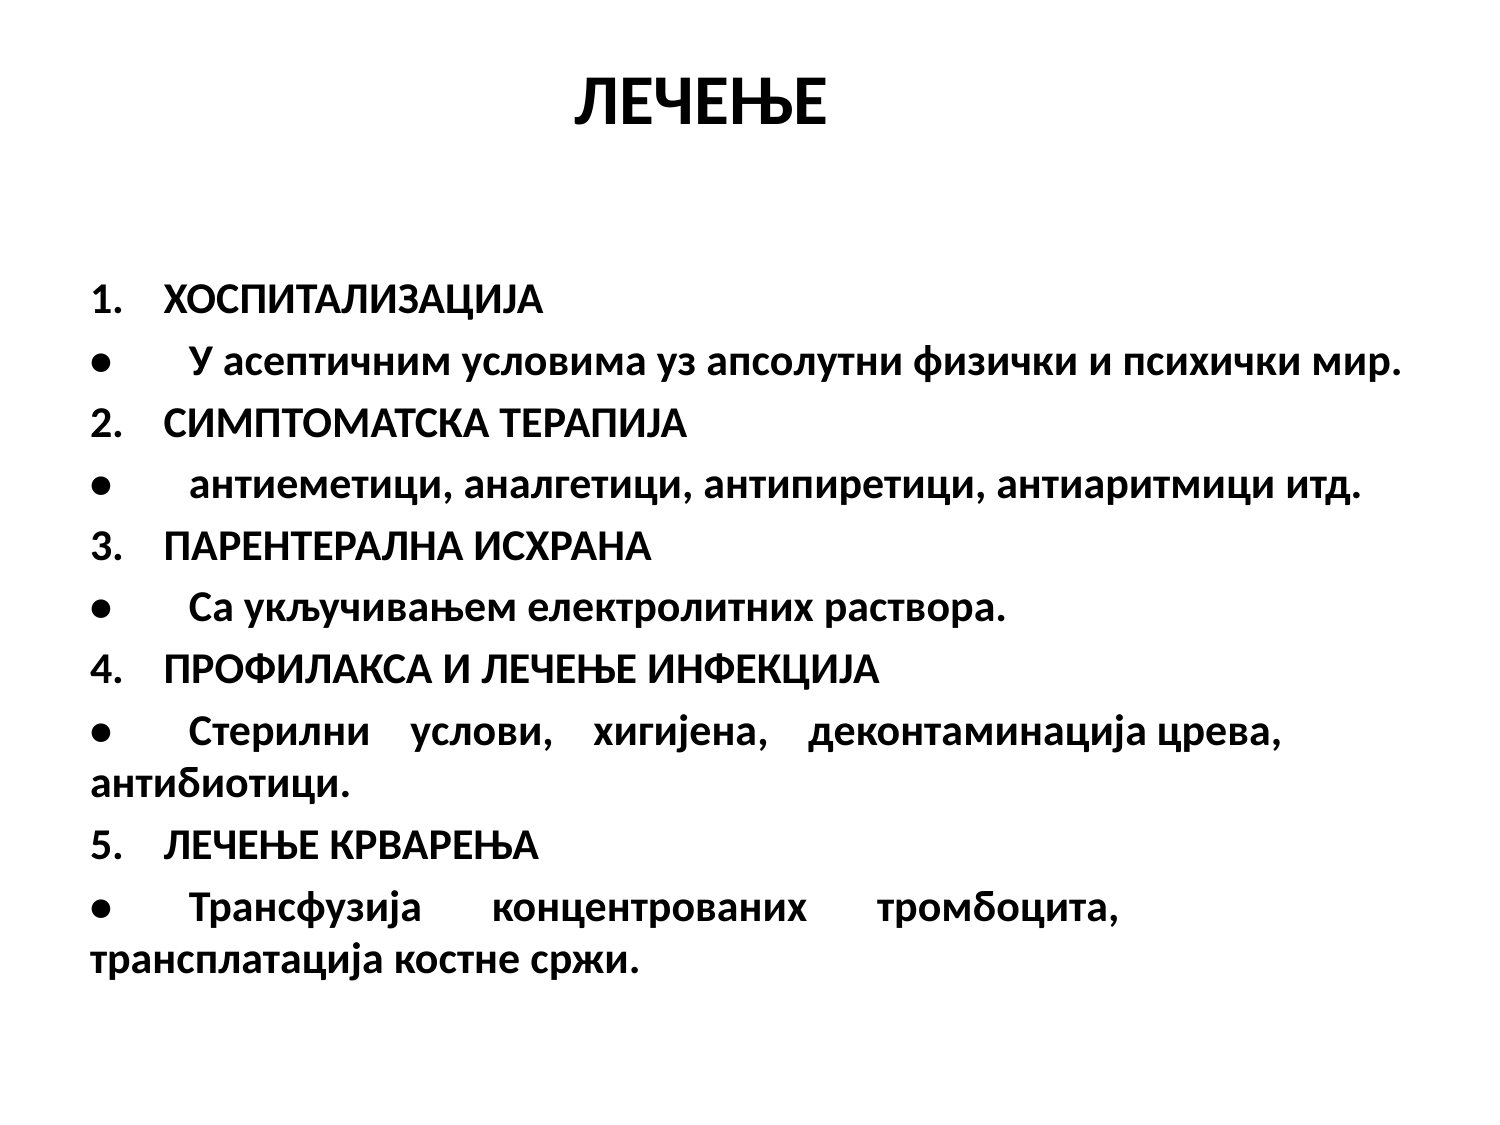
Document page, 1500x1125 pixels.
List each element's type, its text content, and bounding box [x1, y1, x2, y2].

title ЛЕЧЕЊЕ [75, 45, 1425, 233]
list 1. ХОСПИТАЛИЗАЦИЈА • У асептичним условима уз апсолутни физички и психички мир. 2. СИМПТОМАТСКА ТЕРАПИЈА • антиеметици, аналгетици, антипиретици, антиаритмици итд. 3. ПАРЕНТЕРАЛНА ИСХРАНА • Са укључивањем електролитних раствора. 4. ПРОФИЛАКСА И ЛЕЧЕЊЕ ИНФЕКЦИЈА • Стерилни услови, хигијена, деконтаминација црева, антибиотици. 5. ЛЕЧЕЊЕ КРВАРЕЊА • Трансфузија концентрованих тромбоцита, трансплатација костне сржи. [75, 262, 1425, 1005]
